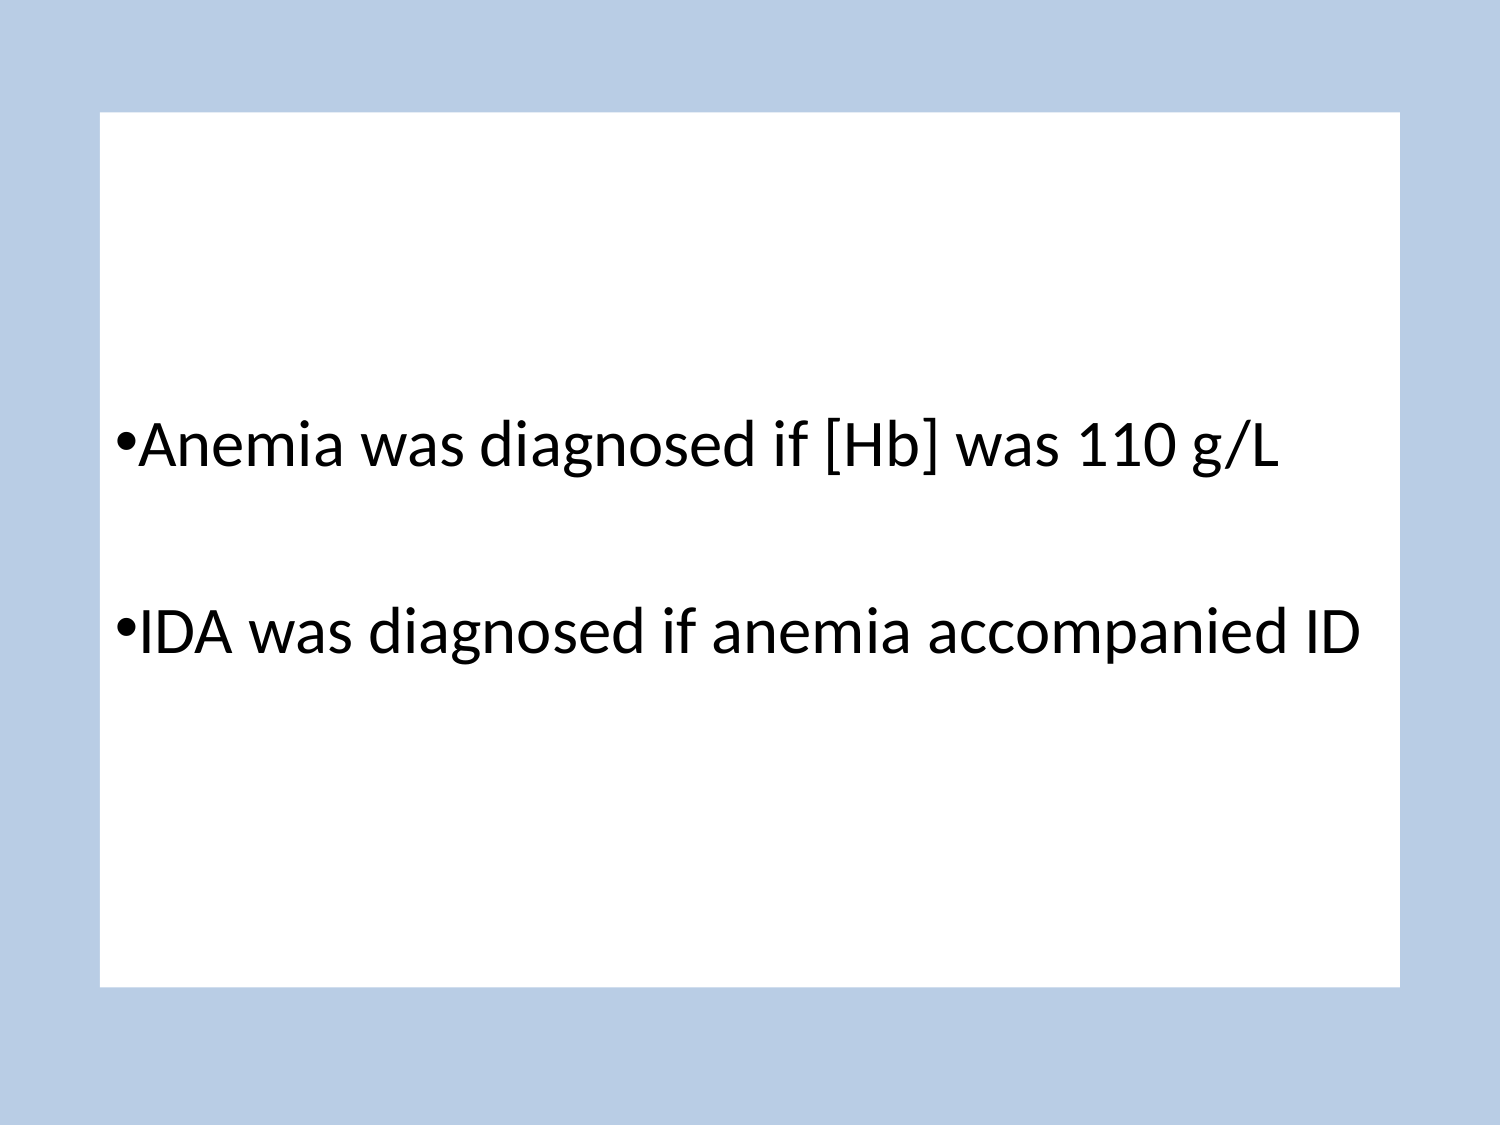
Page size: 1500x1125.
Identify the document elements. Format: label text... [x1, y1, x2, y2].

subtitle Anemia was diagnosed if [Hb] was 110 g/L IDA was diagnosed if anemia accompanied ID [99, 112, 1400, 988]
